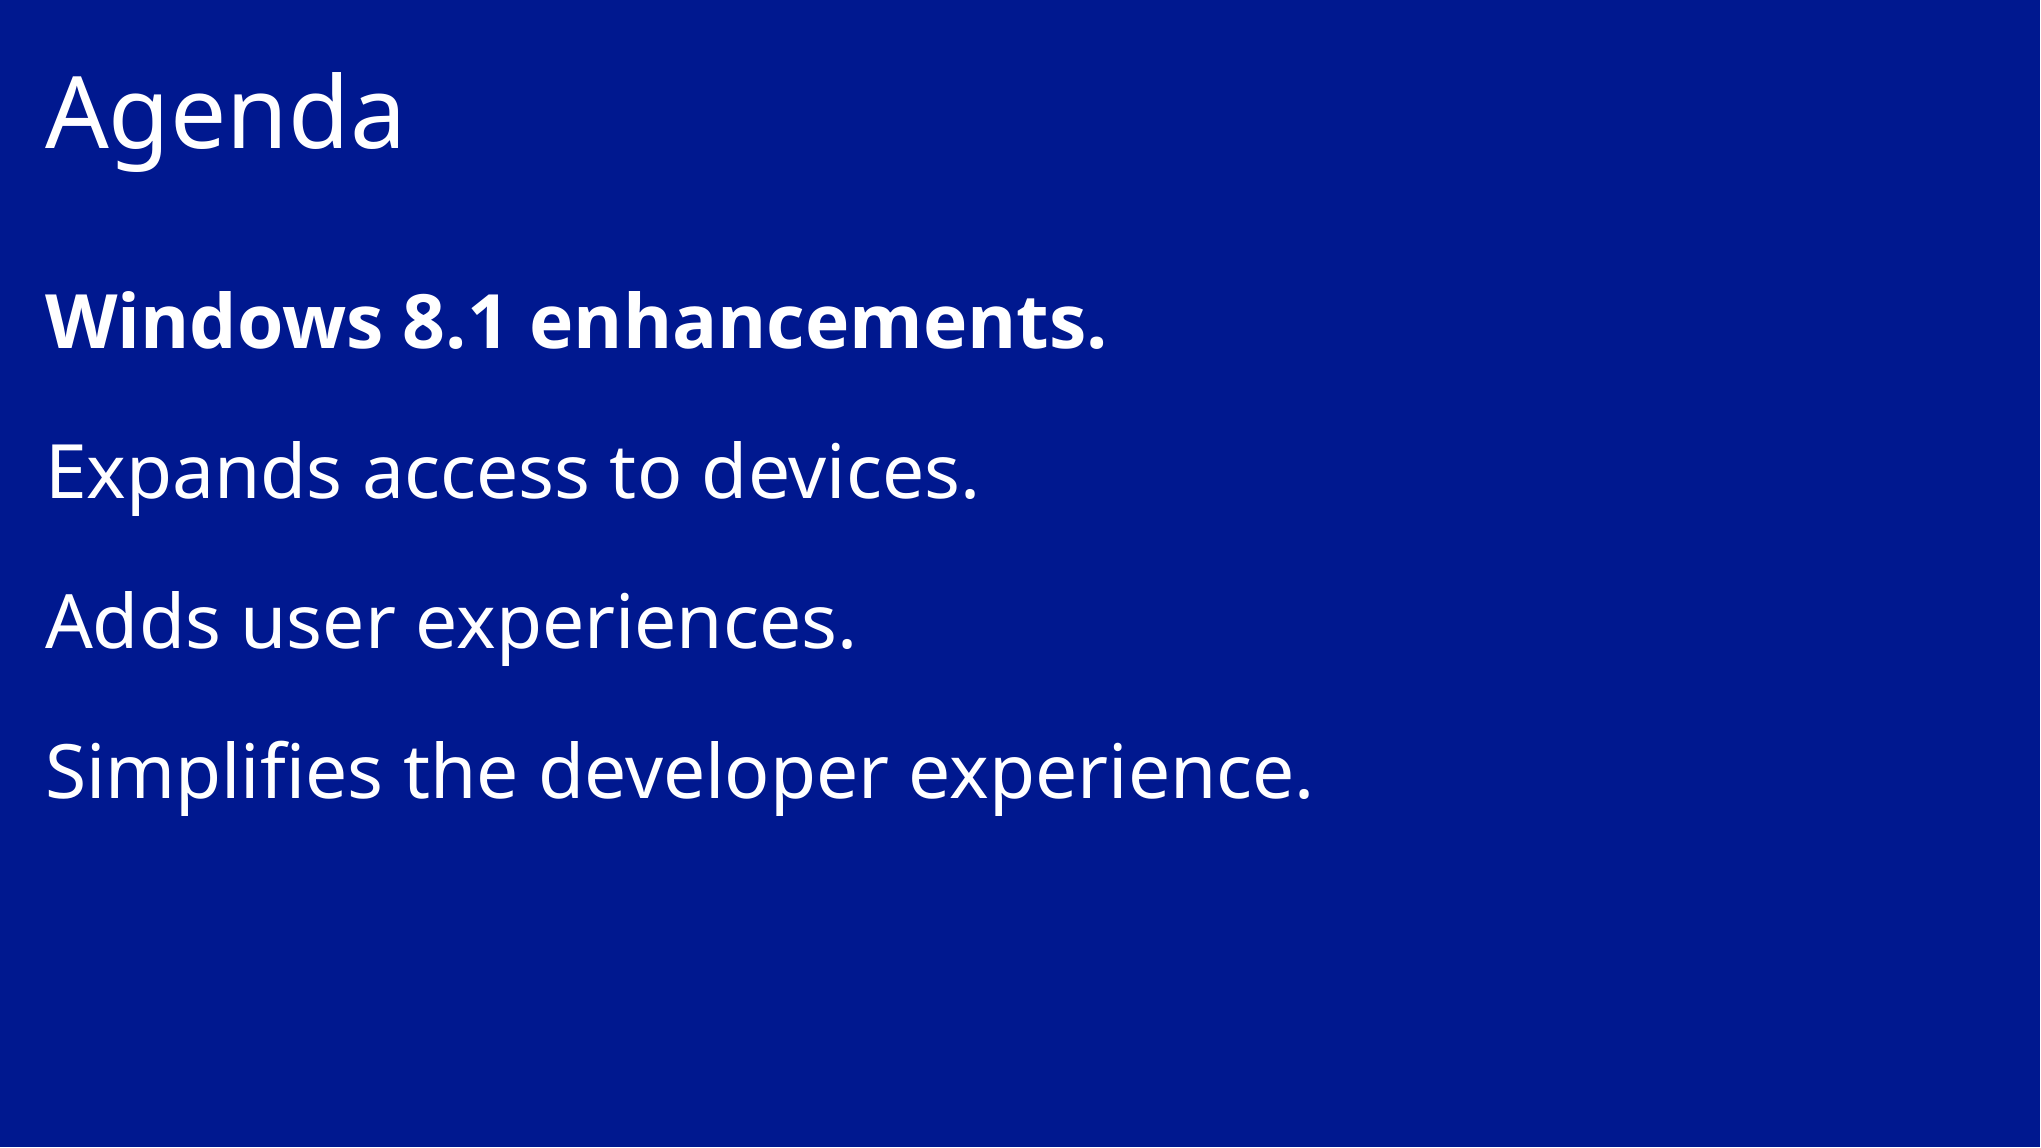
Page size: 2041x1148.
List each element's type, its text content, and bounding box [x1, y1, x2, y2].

title Agenda [45, 48, 1996, 199]
list Windows 8.1 enhancements. Expands access to devices. Adds user experiences. Simplifies the developer experience. [45, 273, 1996, 1099]
